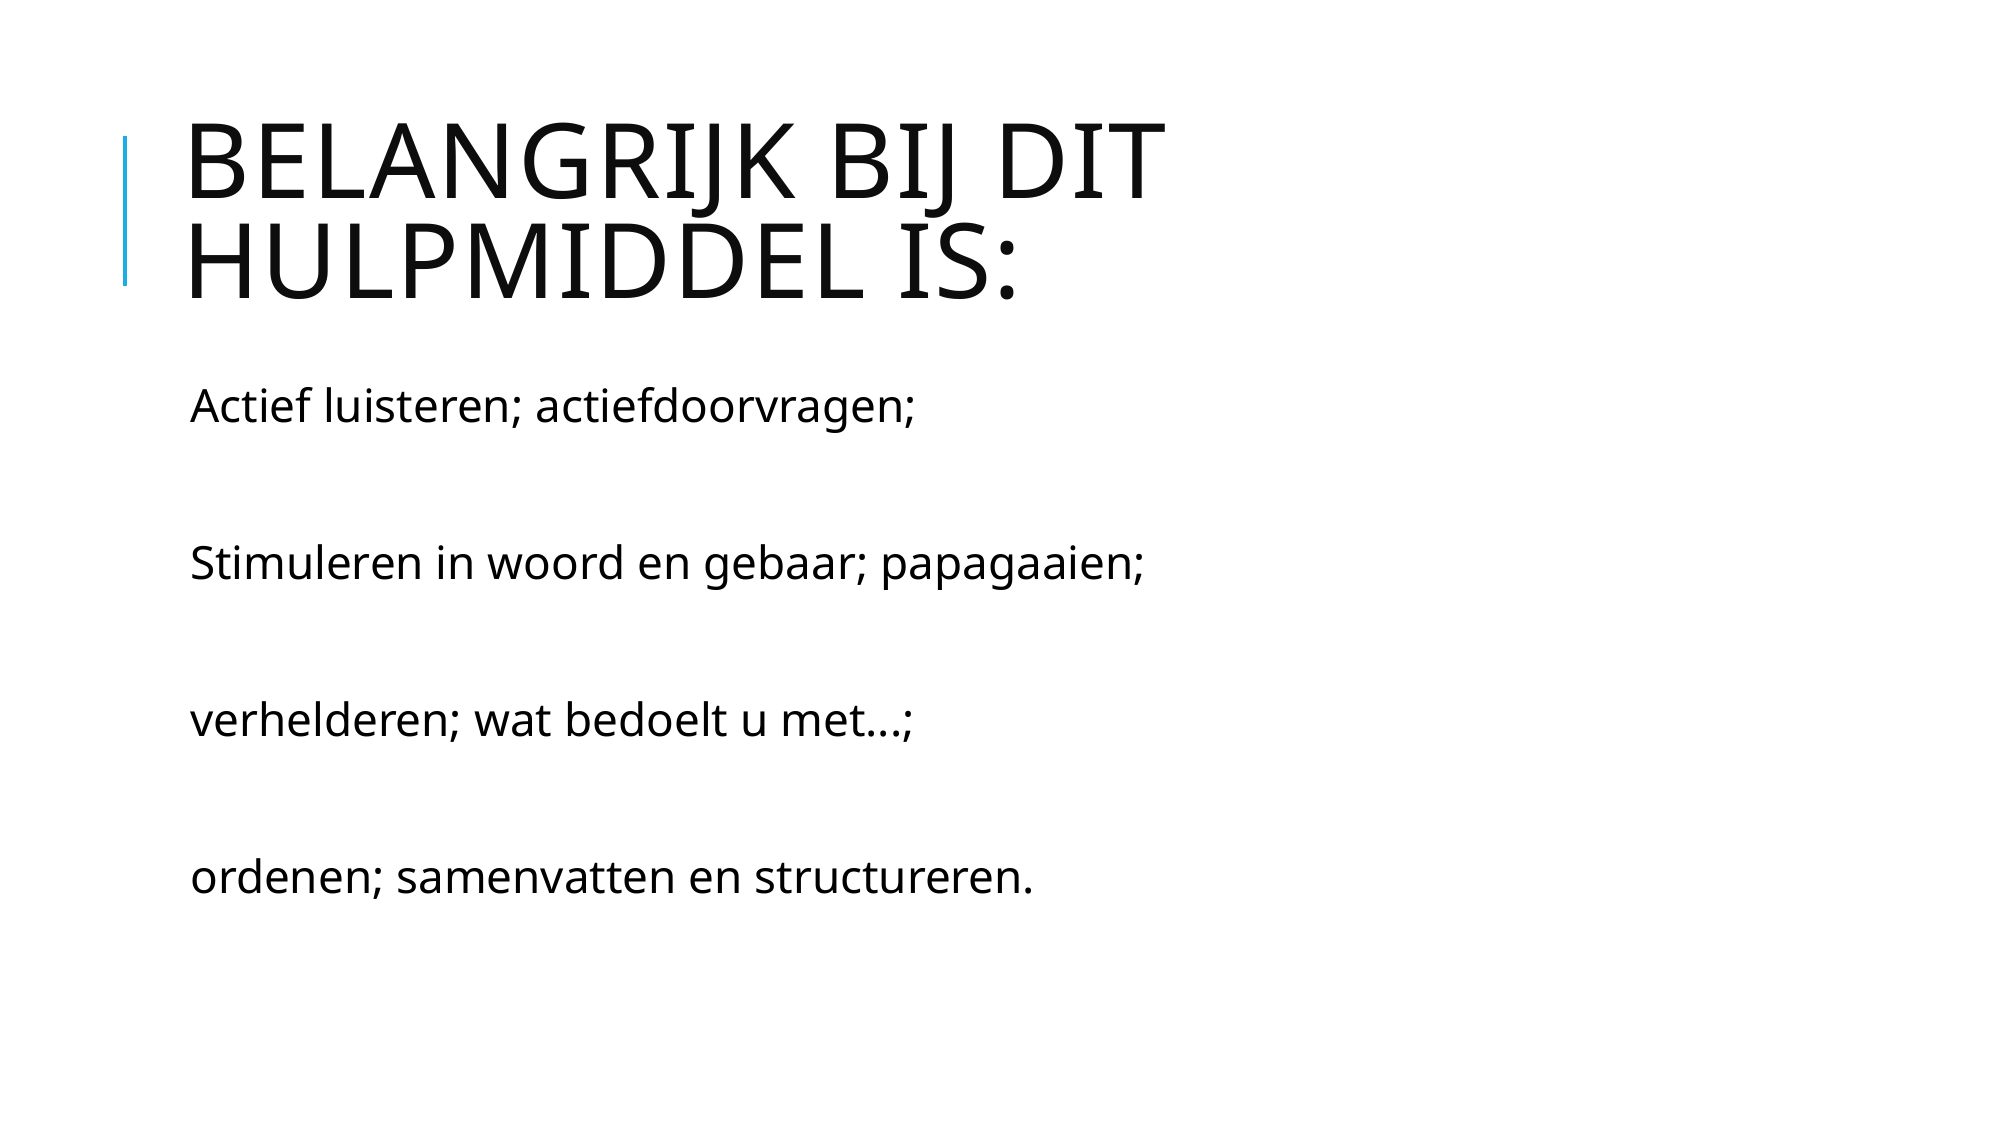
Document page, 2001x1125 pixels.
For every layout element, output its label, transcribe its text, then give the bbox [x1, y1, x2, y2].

list Actief luisteren; actiefdoorvragen; Stimuleren in woord en gebaar; papagaaien; verhelderen; wat bedoelt u met...; ordenen; samenvatten en structureren. [168, 375, 1763, 1035]
title Belangrijk bij dit hulpmiddel is: [168, 96, 1763, 342]
